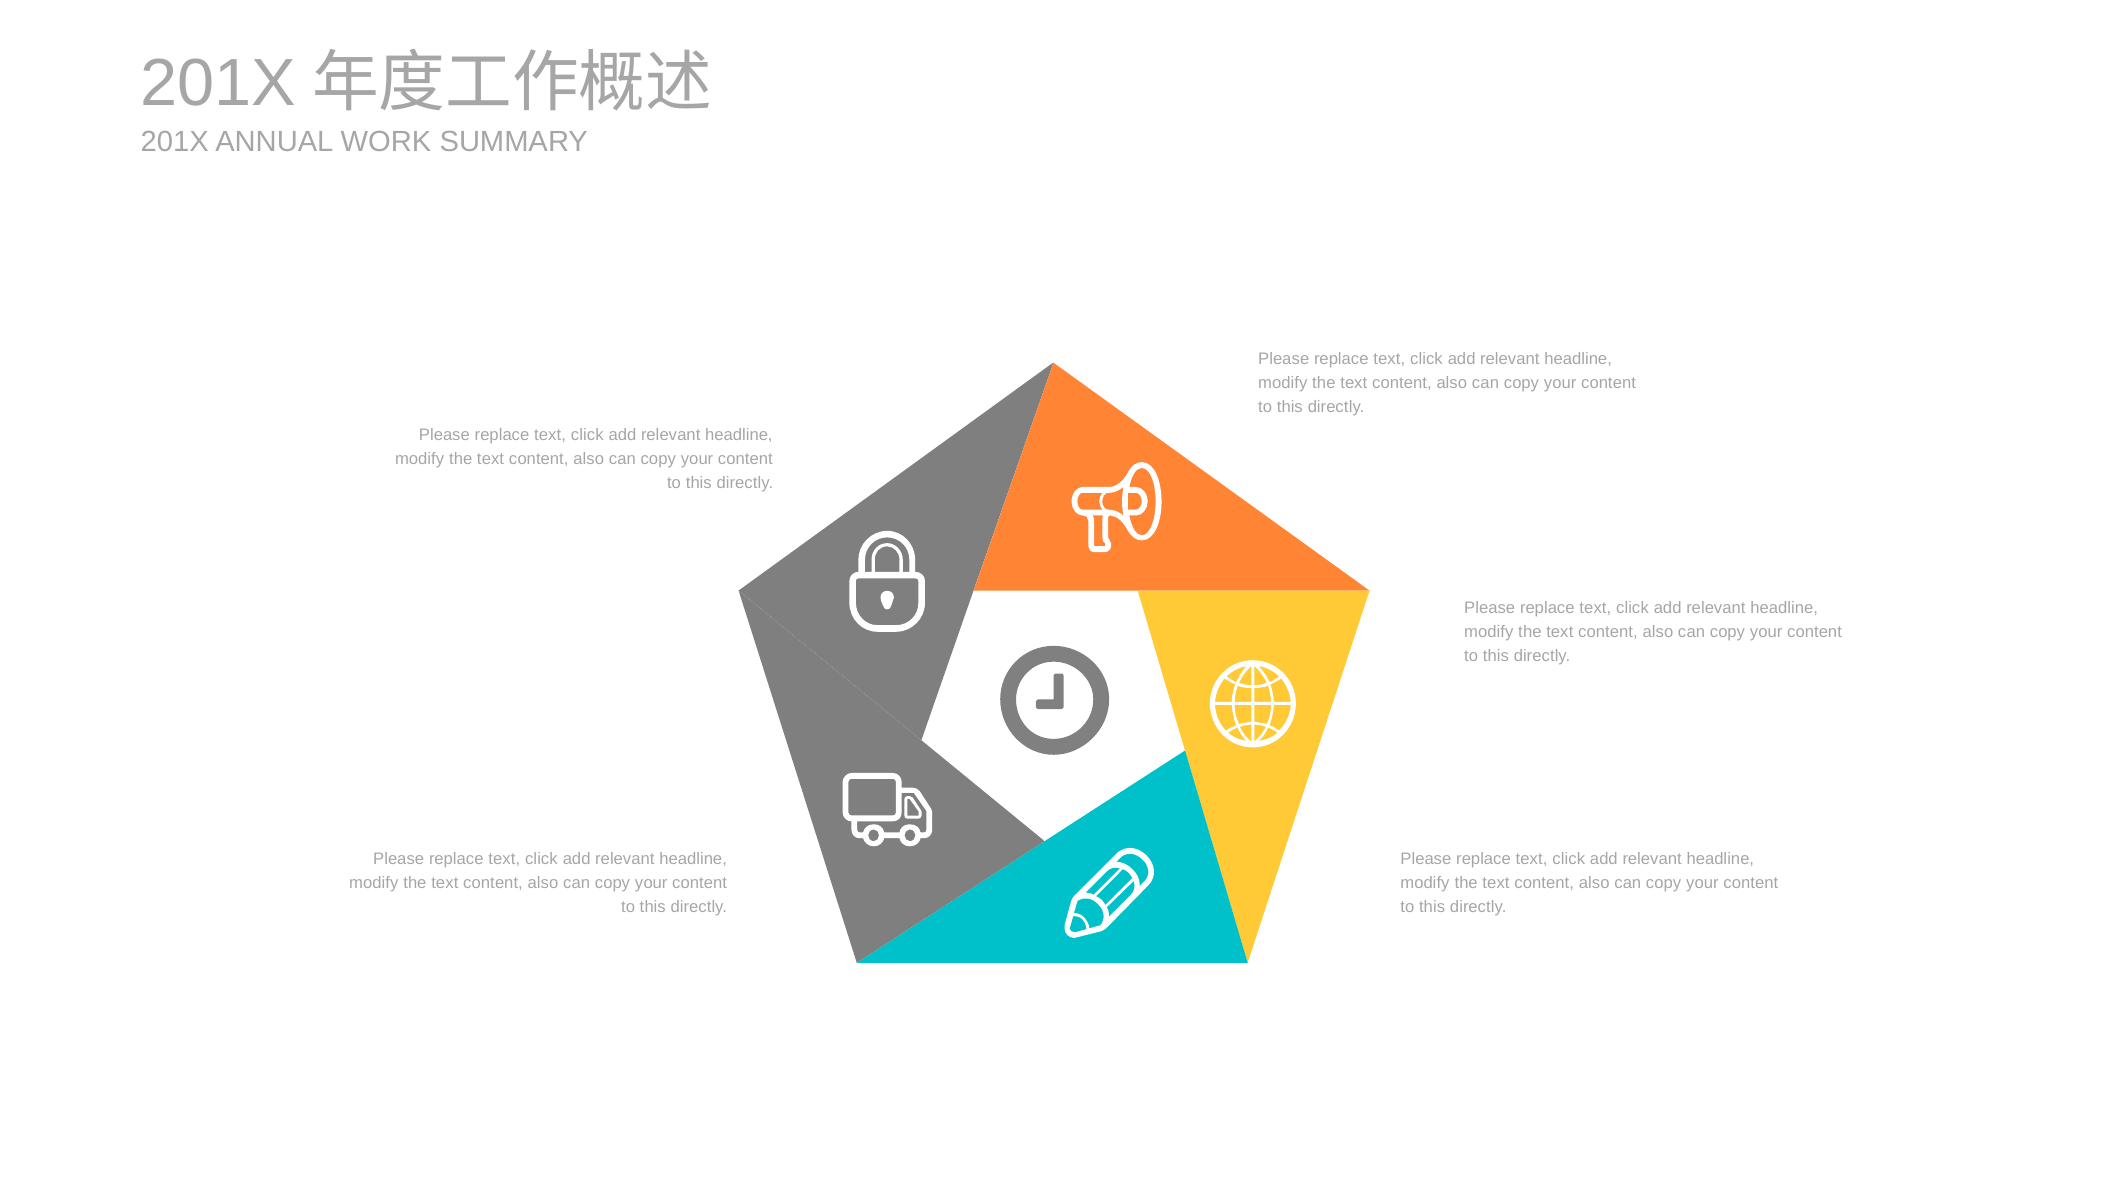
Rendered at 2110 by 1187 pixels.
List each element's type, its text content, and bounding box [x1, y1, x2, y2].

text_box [849, 530, 925, 632]
text_box [1071, 462, 1162, 553]
text_box [1209, 660, 1296, 748]
text_box [858, 750, 1248, 963]
text_box 201X ANNUAL WORK SUMMARY [140, 122, 602, 158]
text_box [1064, 847, 1154, 938]
text_box [1000, 645, 1110, 755]
text_box [738, 590, 1045, 963]
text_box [842, 772, 933, 847]
text_box [1137, 590, 1370, 962]
text_box 201X年度工作概述 [140, 38, 789, 119]
text_box Please replace text, click add relevant headline, modify the text content, also can copy your content to this directly. [380, 419, 774, 492]
text_box Please replace text, click add relevant headline, modify the text content, also can copy your content to this directly. [1258, 343, 1652, 416]
text_box Please replace text, click add relevant headline, modify the text content, also can copy your content to this directly. [1464, 593, 1858, 666]
text_box Please replace text, click add relevant headline, modify the text content, also can copy your content to this directly. [1400, 843, 1795, 916]
text_box Please replace text, click add relevant headline, modify the text content, also can copy your content to this directly. [334, 843, 728, 916]
text_box [973, 362, 1369, 591]
text_box [739, 362, 1053, 739]
